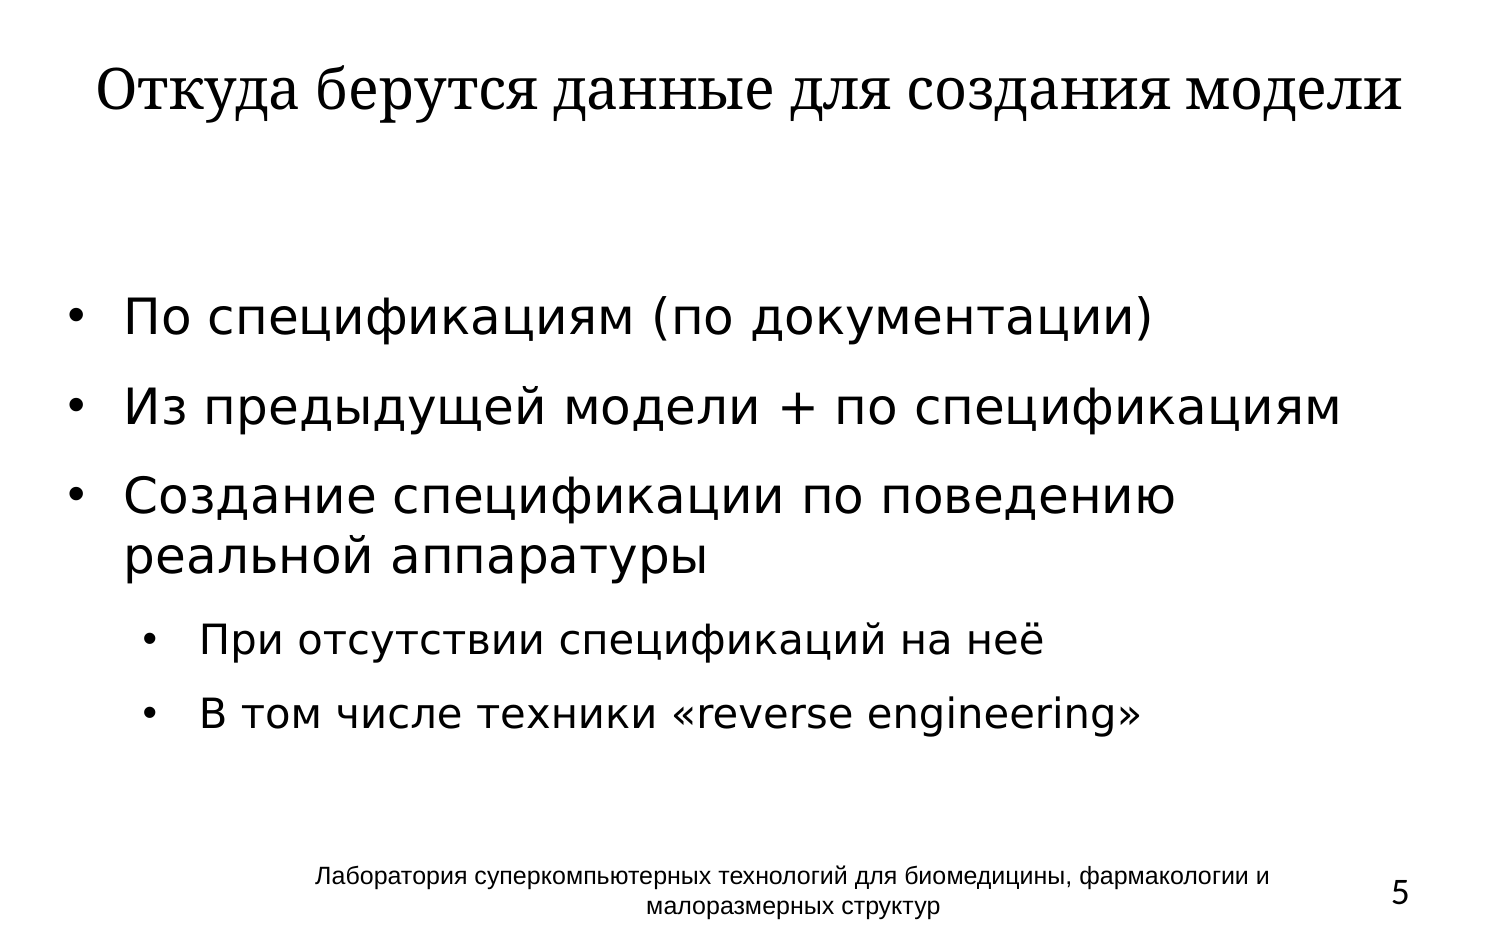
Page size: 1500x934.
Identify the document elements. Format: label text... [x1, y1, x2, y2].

text_box Лаборатория суперкомпьютерных технологий для биомедицины, фармакологии и малоразмерных структур [249, 864, 1338, 915]
text_box 5 [1362, 864, 1425, 915]
list По спецификациям (по документации) Из предыдущей модели + по спецификациям Создание спецификации по поведению реальной аппаратуры При отсутствии спецификаций на неё В том числе техники «reverse engineering» [52, 277, 1447, 774]
title Откуда берутся данные для создания модели [75, 37, 1425, 136]
